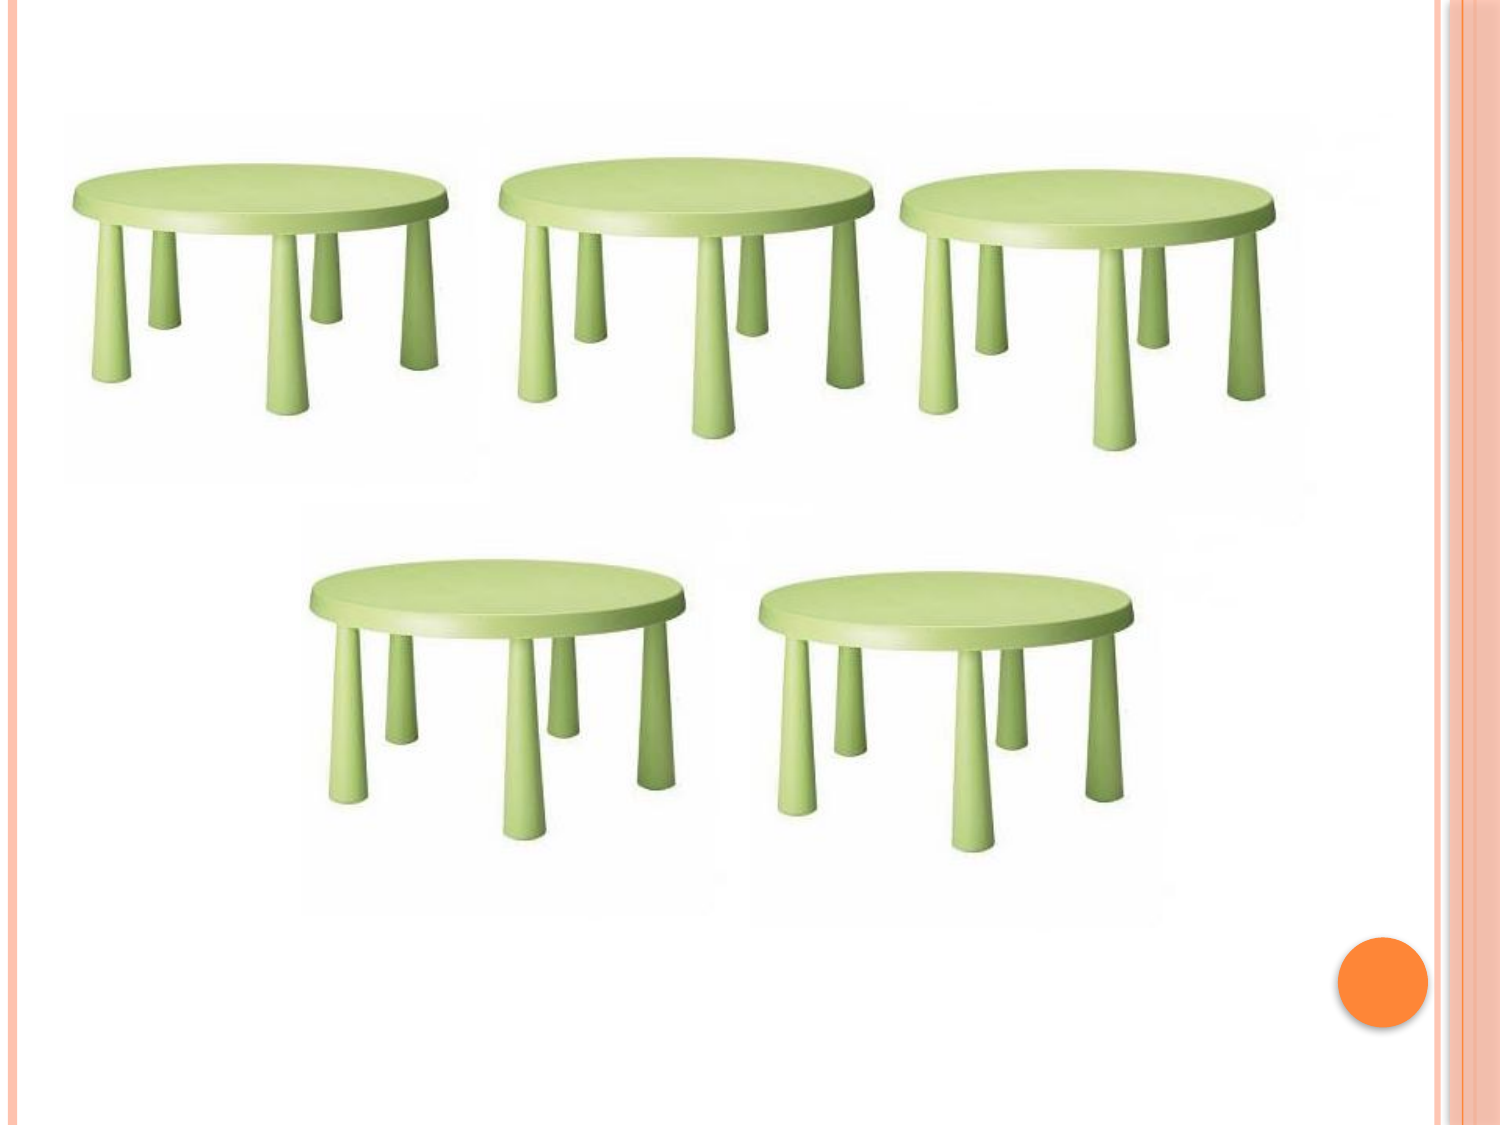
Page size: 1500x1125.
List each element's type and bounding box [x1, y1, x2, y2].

picture [64, 101, 1404, 1018]
